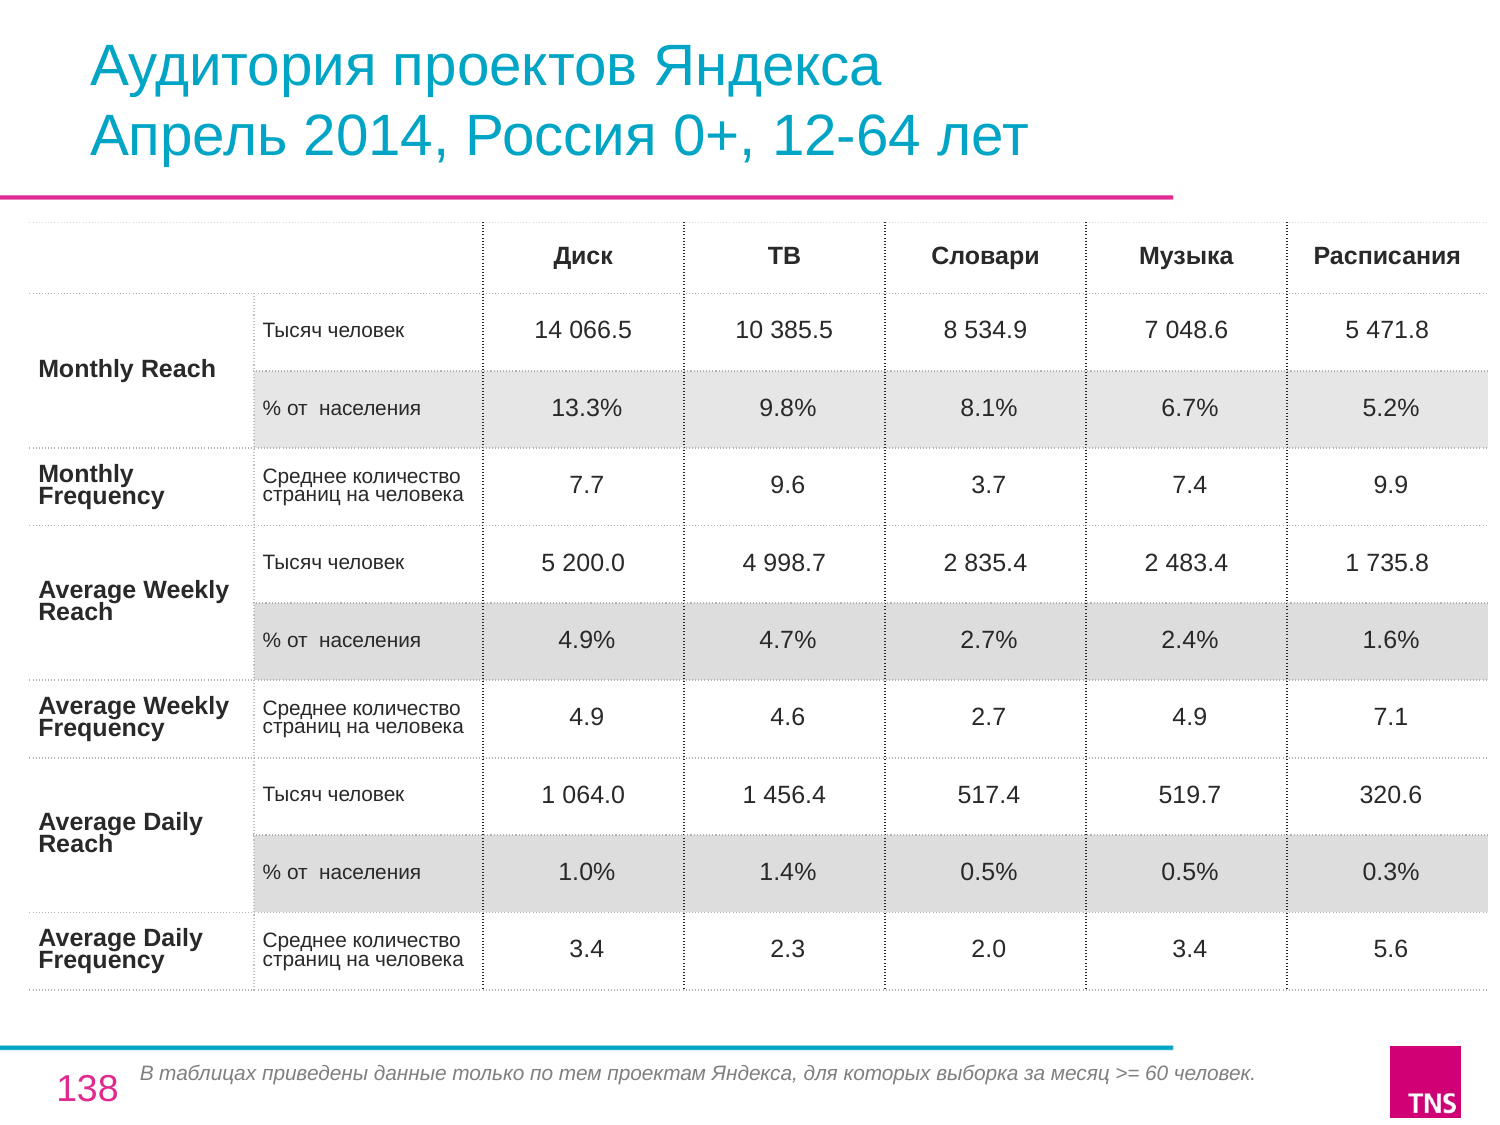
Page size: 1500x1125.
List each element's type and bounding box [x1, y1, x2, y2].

table_cell [29, 294, 1488, 990]
table_header [29, 223, 1488, 294]
text_box [124, 1052, 1463, 1092]
picture [0, 0, 1500, 1125]
title [74, 8, 1476, 187]
slide_number [40, 1055, 392, 1125]
